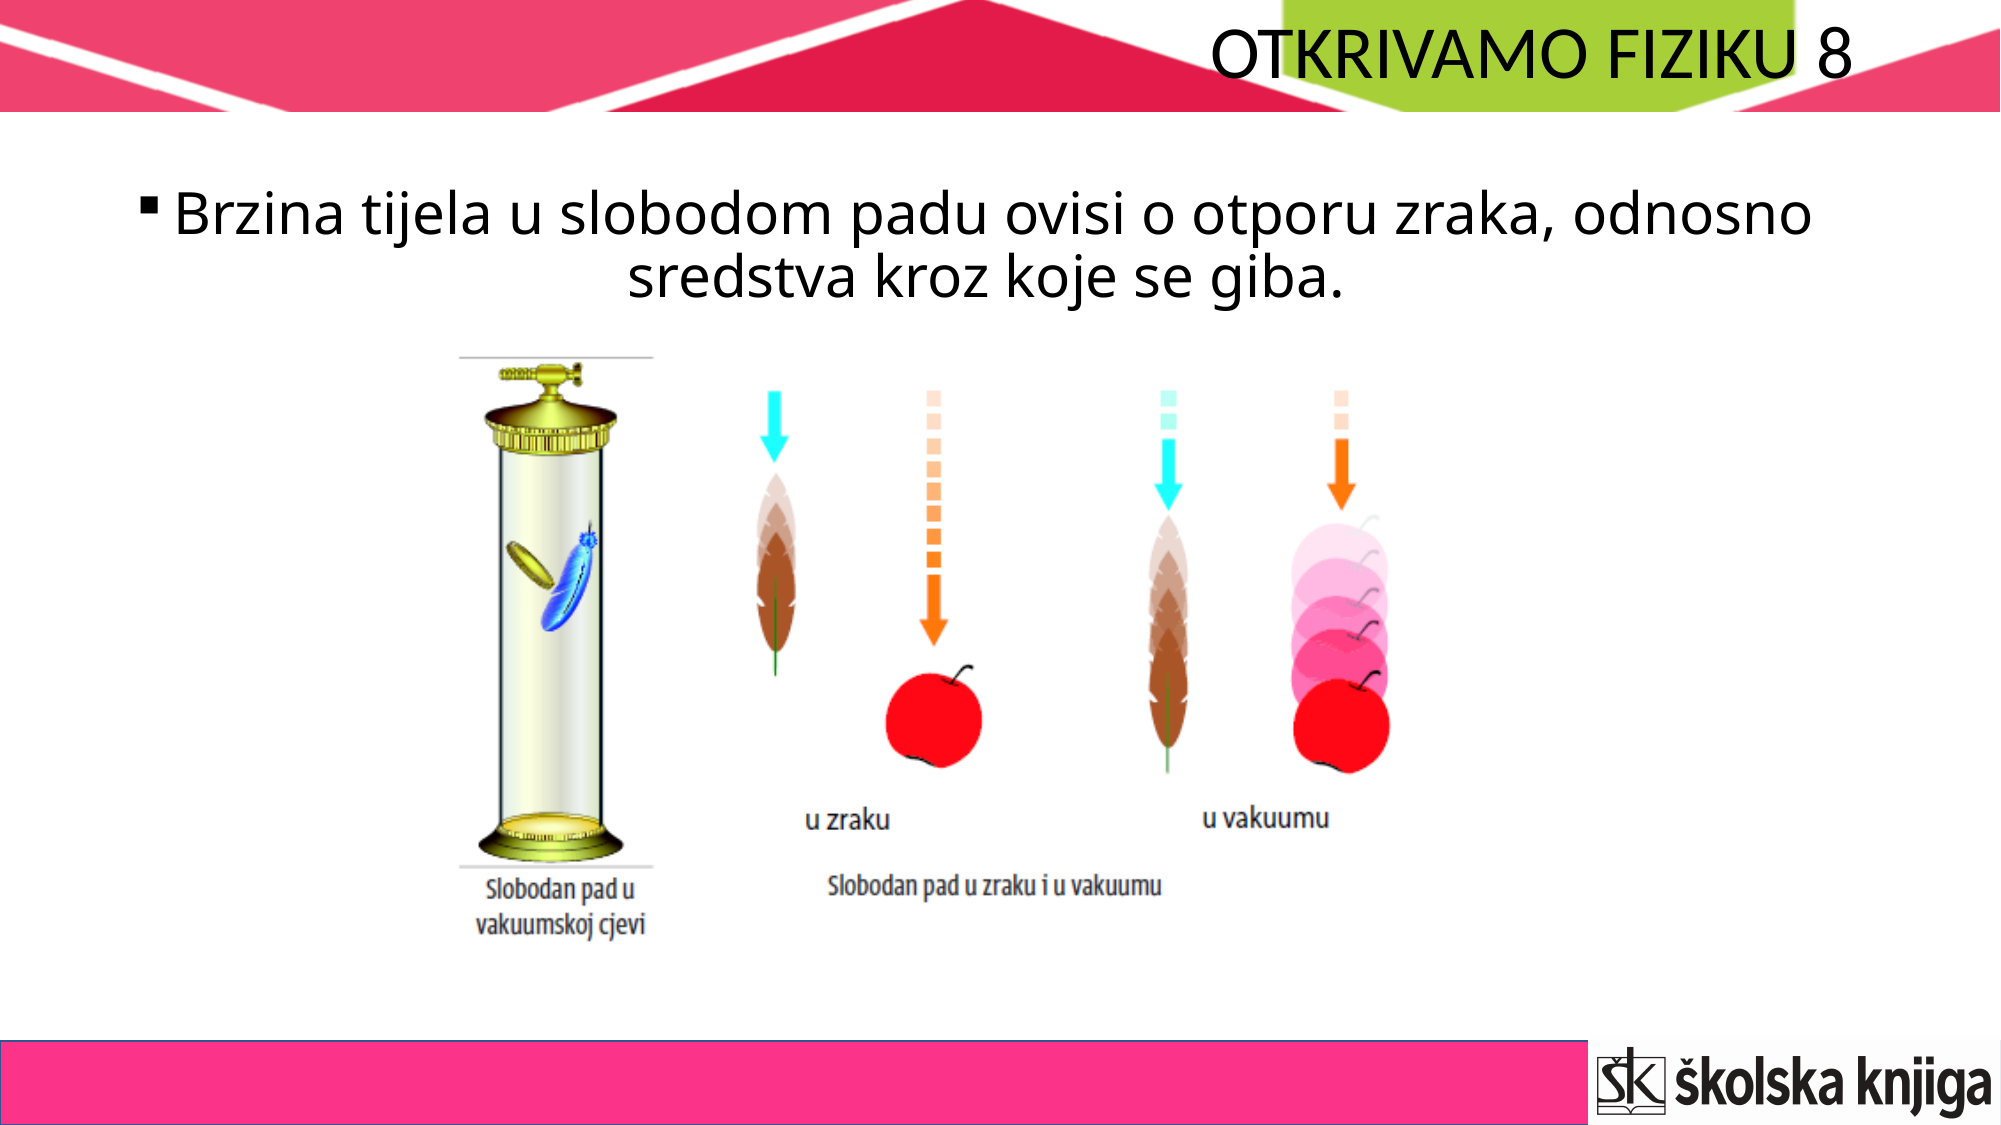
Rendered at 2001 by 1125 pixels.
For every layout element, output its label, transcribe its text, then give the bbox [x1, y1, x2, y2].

picture [0, 0, 2000, 112]
list Brzina tijela u slobodom padu ovisi o otporu zraka, odnosno sredstva kroz koje se giba. [112, 176, 1838, 891]
picture [1588, 1035, 2000, 1125]
picture [410, 329, 1494, 1000]
